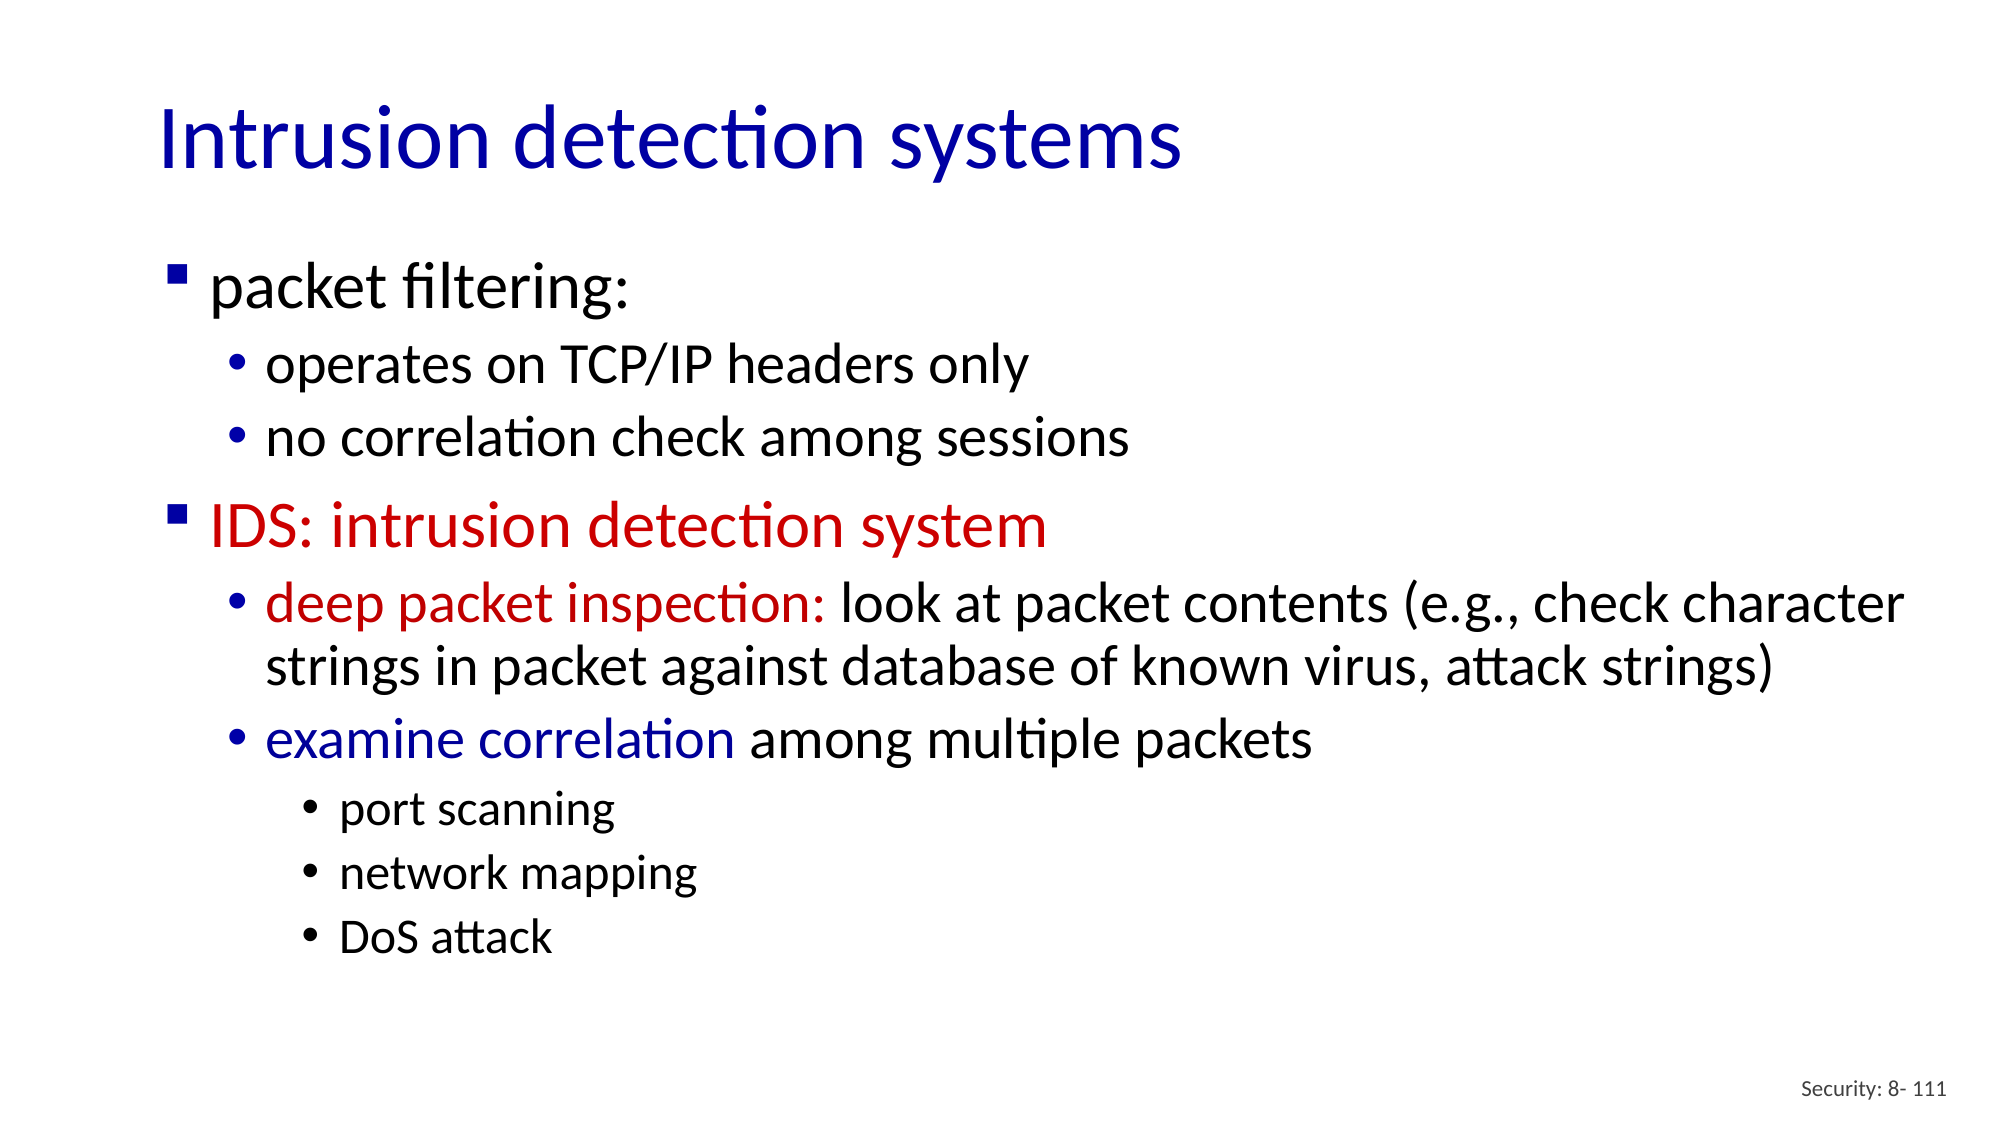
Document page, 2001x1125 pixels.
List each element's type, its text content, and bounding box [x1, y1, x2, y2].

slide_number Security: 8- 111 [1512, 1056, 1963, 1117]
text_box packet filtering: operates on TCP/IP headers only no correlation check among sessions IDS: intrusion detection system deep packet inspection: look at packet contents (e.g., check character strings in packet against database of known virus, attack strings) examine correlation among multiple packets port scanning network mapping DoS attack [136, 243, 1987, 1043]
text_box Intrusion detection systems [142, 65, 1868, 213]
